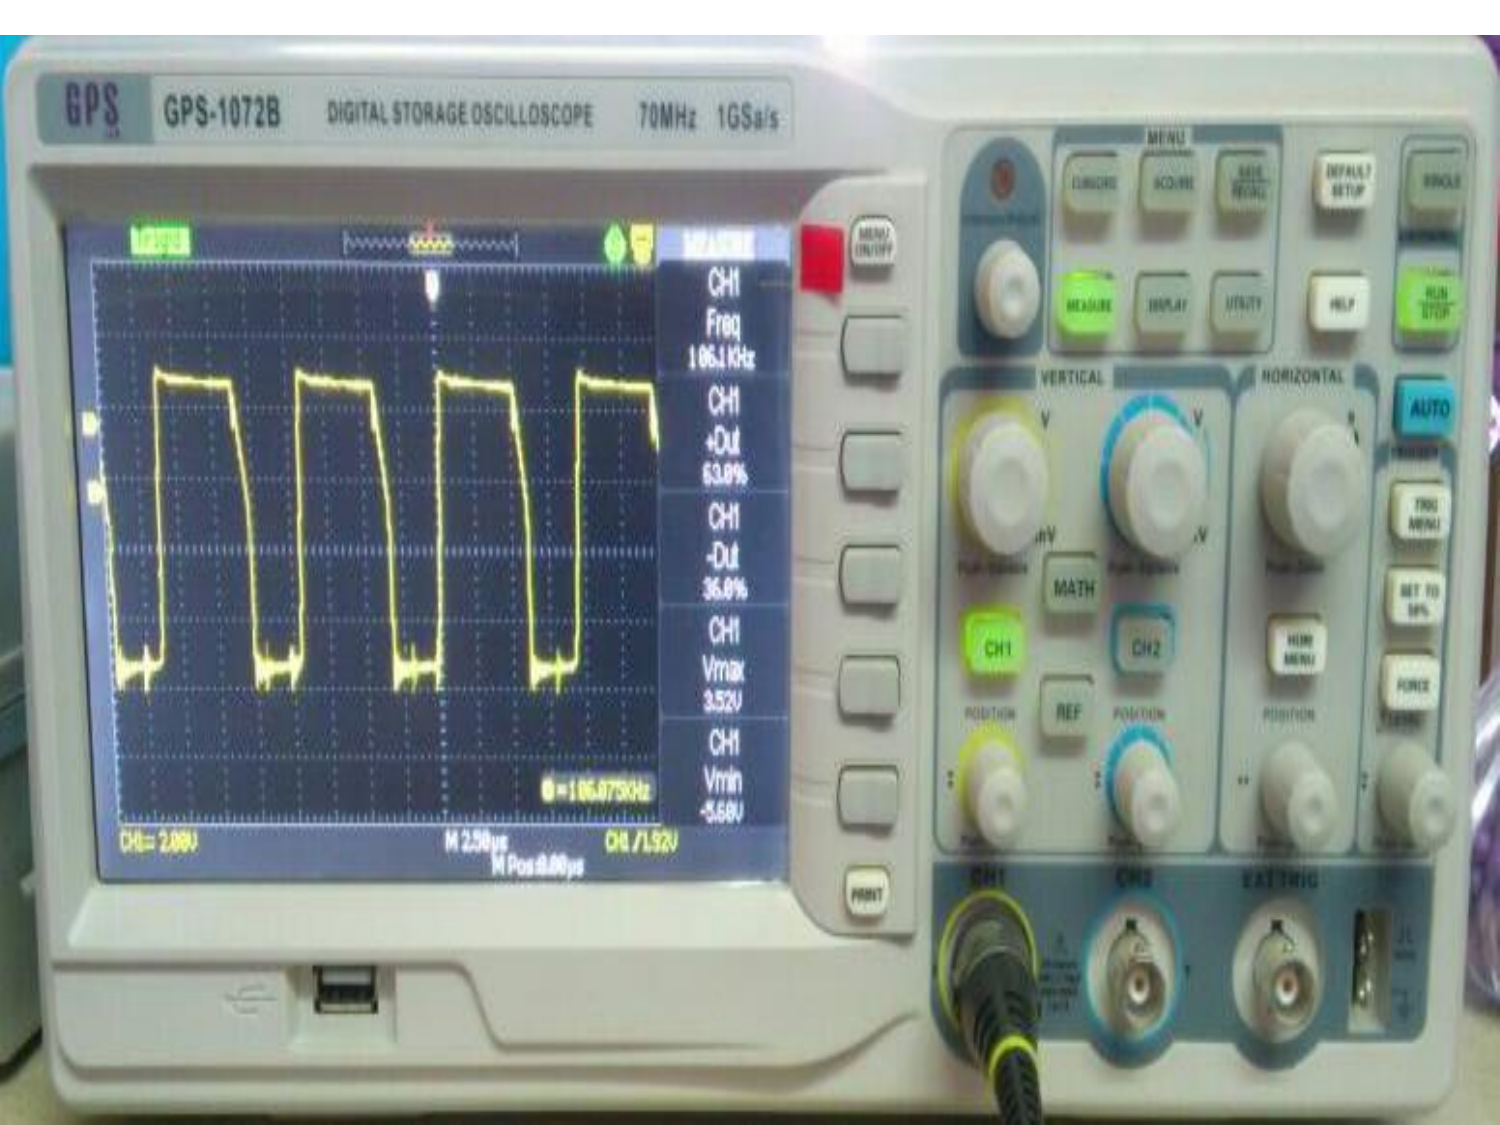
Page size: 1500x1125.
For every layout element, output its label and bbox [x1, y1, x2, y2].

list [0, 34, 1500, 1125]
